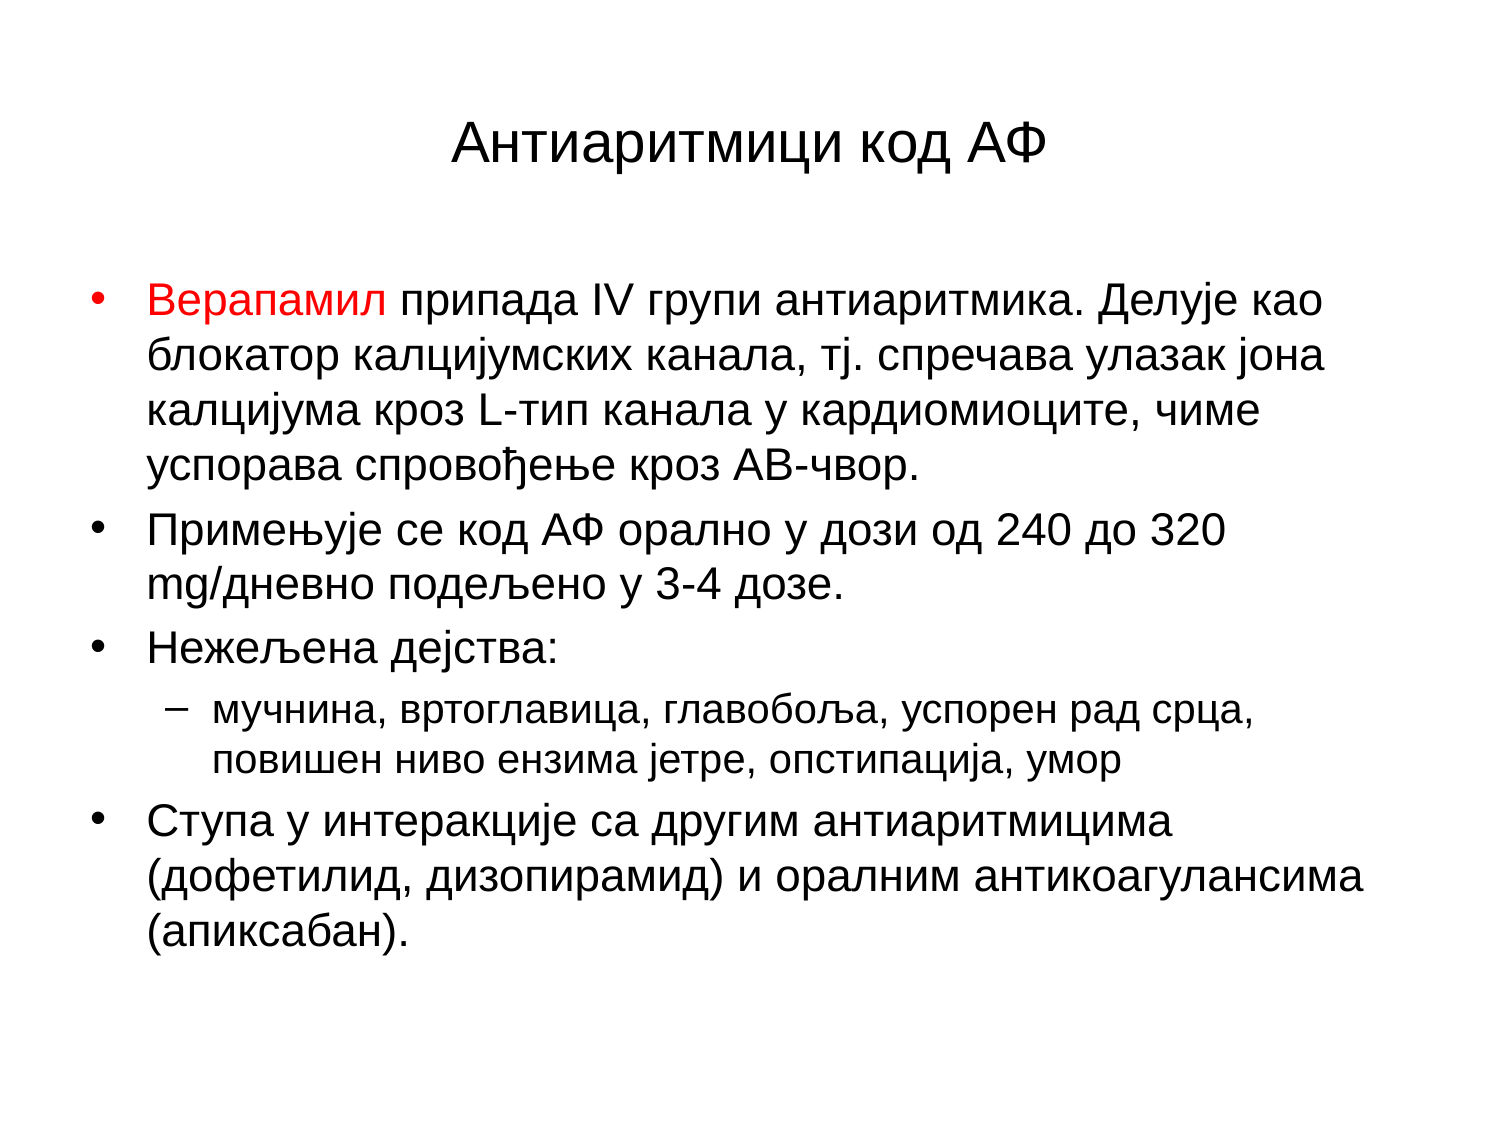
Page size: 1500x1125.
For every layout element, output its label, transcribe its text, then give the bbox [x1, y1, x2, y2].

title Антиаритмици код АФ [75, 45, 1425, 233]
list Верапамил припада IV групи антиаритмика. Делује као блокатор калцијумских канала, тј. спречава улазак јона калцијума кроз L-тип канала у кардиомиоците, чиме успорава спровођење кроз АВ-чвор. Примењује се код АФ орално у дози од 240 до 320 mg/дневно подељено у 3-4 дозе. Нежељена дејства: мучнина, вртоглавица, главобоља, успорен рад срца, повишен ниво ензима јетре, опстипација, умор Ступа у интеракције са другим антиаритмицима (дофетилид, дизопирамид) и оралним антикоагулансима (апиксабан). [75, 262, 1425, 1005]
